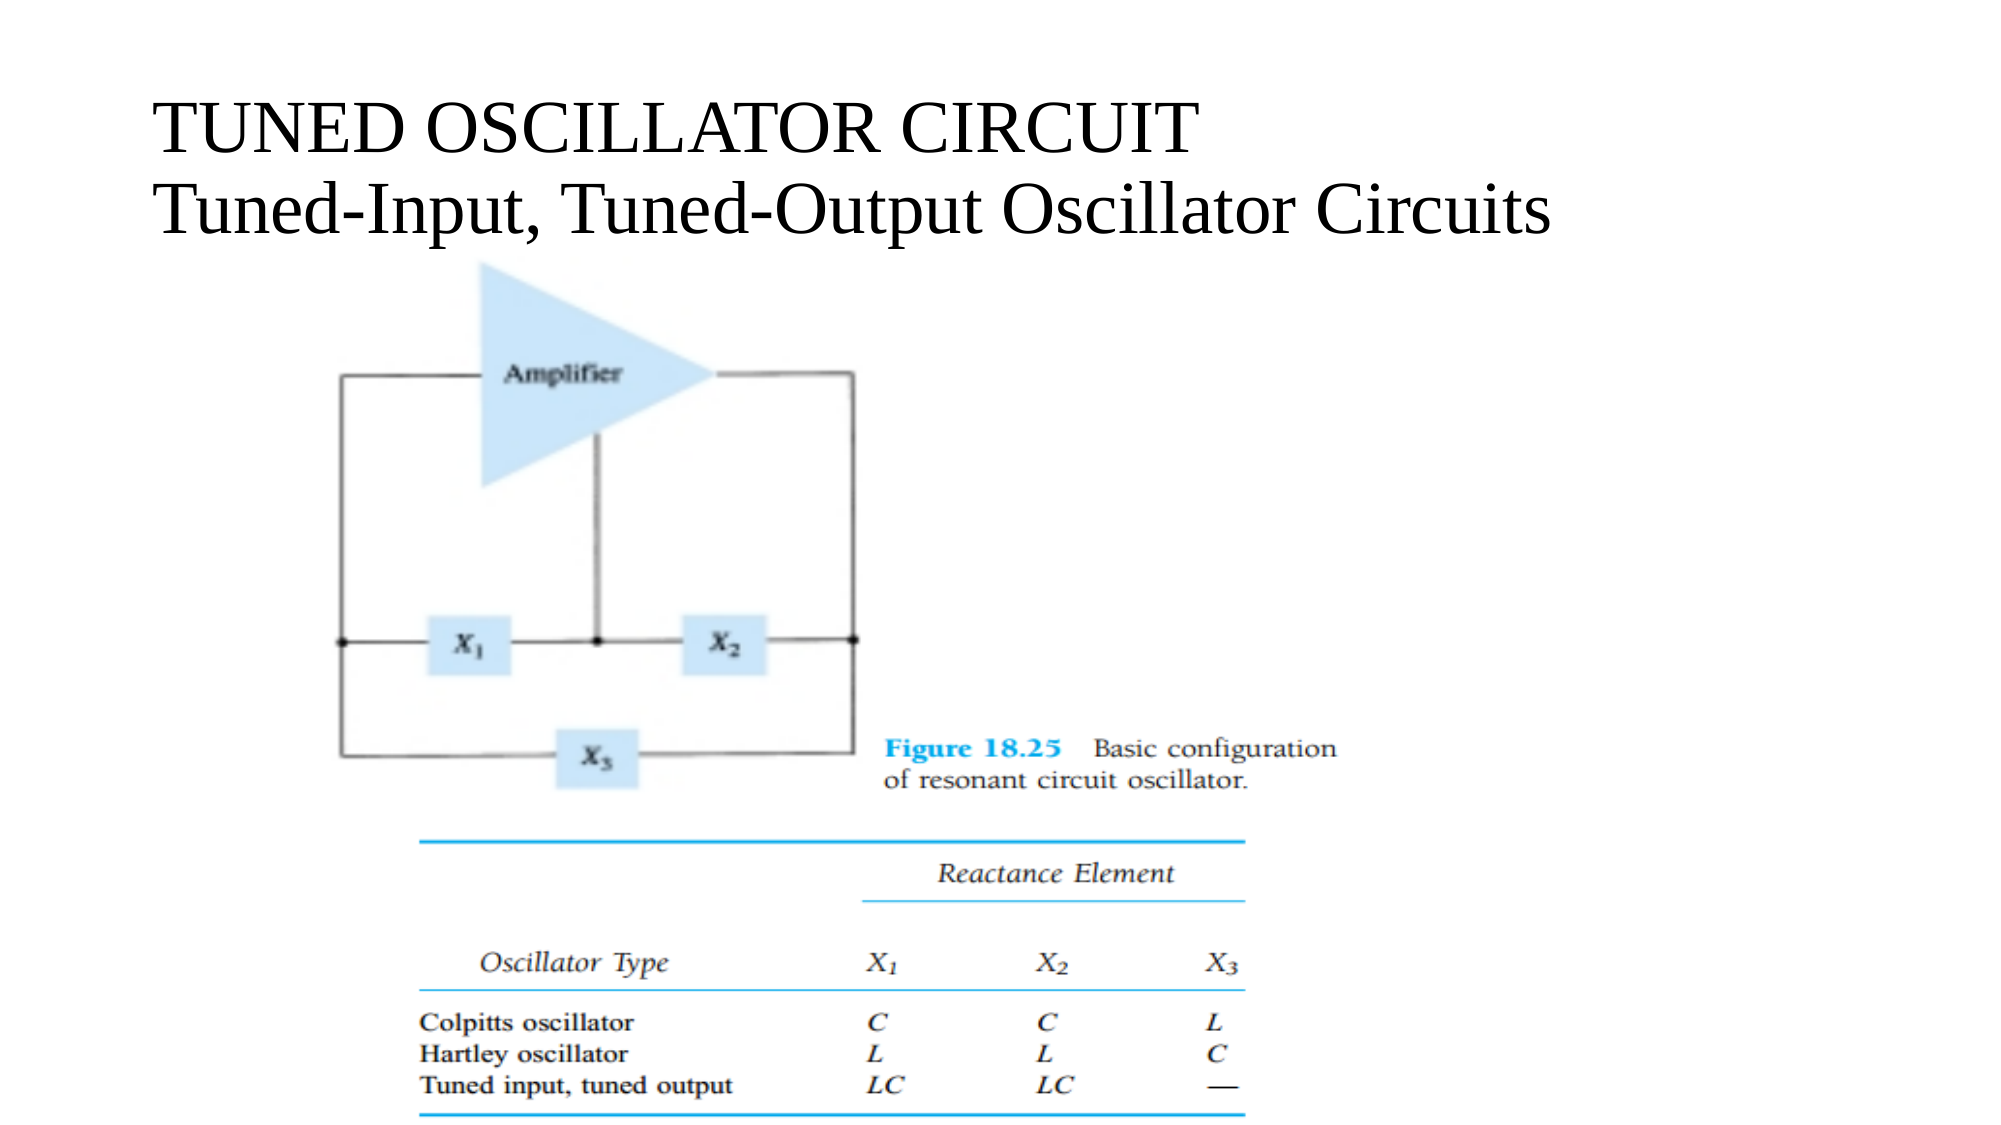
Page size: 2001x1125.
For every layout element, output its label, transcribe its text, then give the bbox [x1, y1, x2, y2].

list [323, 252, 1366, 1120]
title TUNED OSCILLATOR CIRCUIT Tuned-Input, Tuned-Output Oscillator Circuits [137, 59, 1863, 278]
